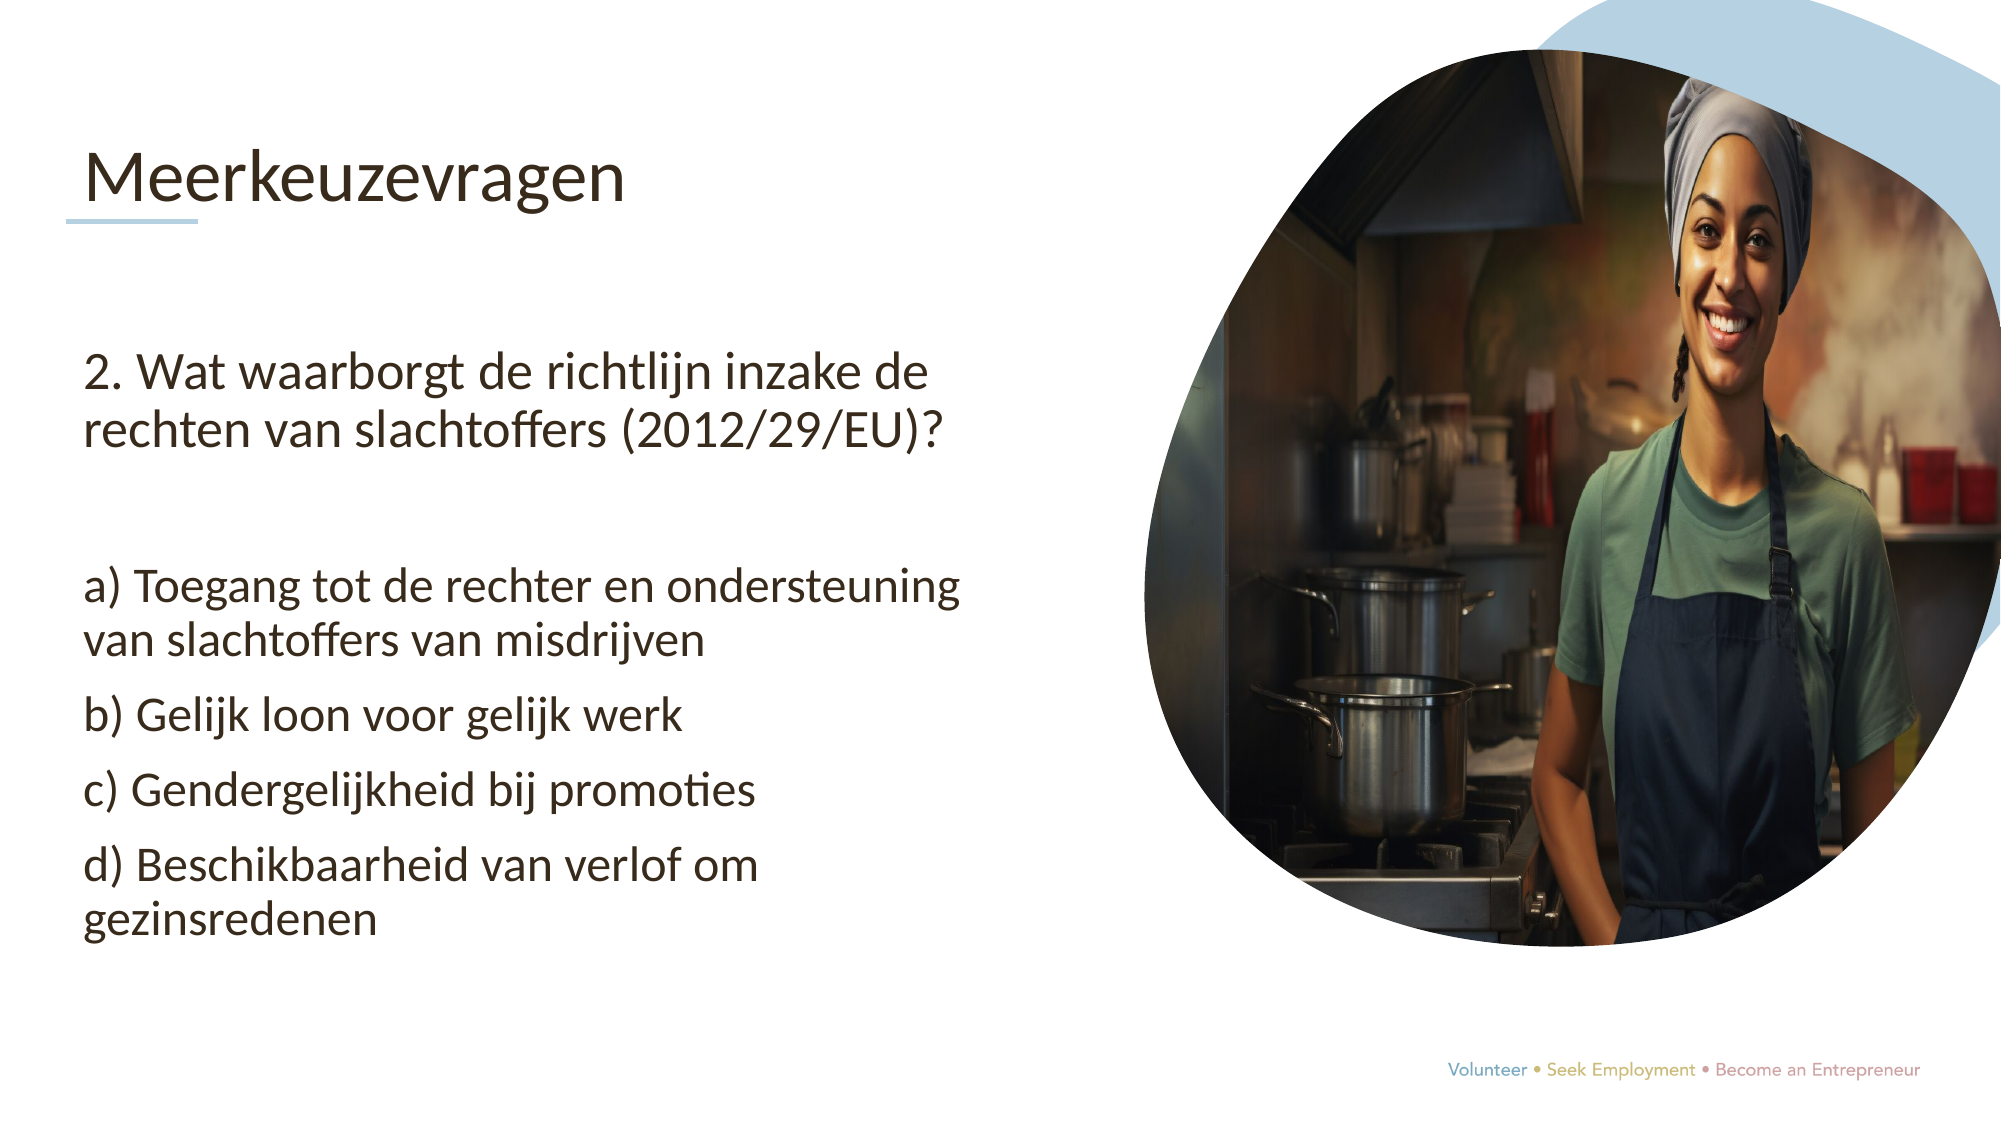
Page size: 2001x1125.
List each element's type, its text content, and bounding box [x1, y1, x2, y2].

text_box 2. Wat waarborgt de richtlijn inzake de rechten van slachtoffers (2012/29/EU)? a) Toegang tot de rechter en ondersteuning van slachtoffers van misdrijven b) Gelijk loon voor gelijk werk c) Gendergelijkheid bij promoties d) Beschikbaarheid van verlof om gezinsredenen [68, 335, 1035, 1125]
picture [1418, 1046, 1971, 1103]
text_box Meerkeuzevragen [68, 129, 903, 356]
picture [1144, 49, 2001, 947]
